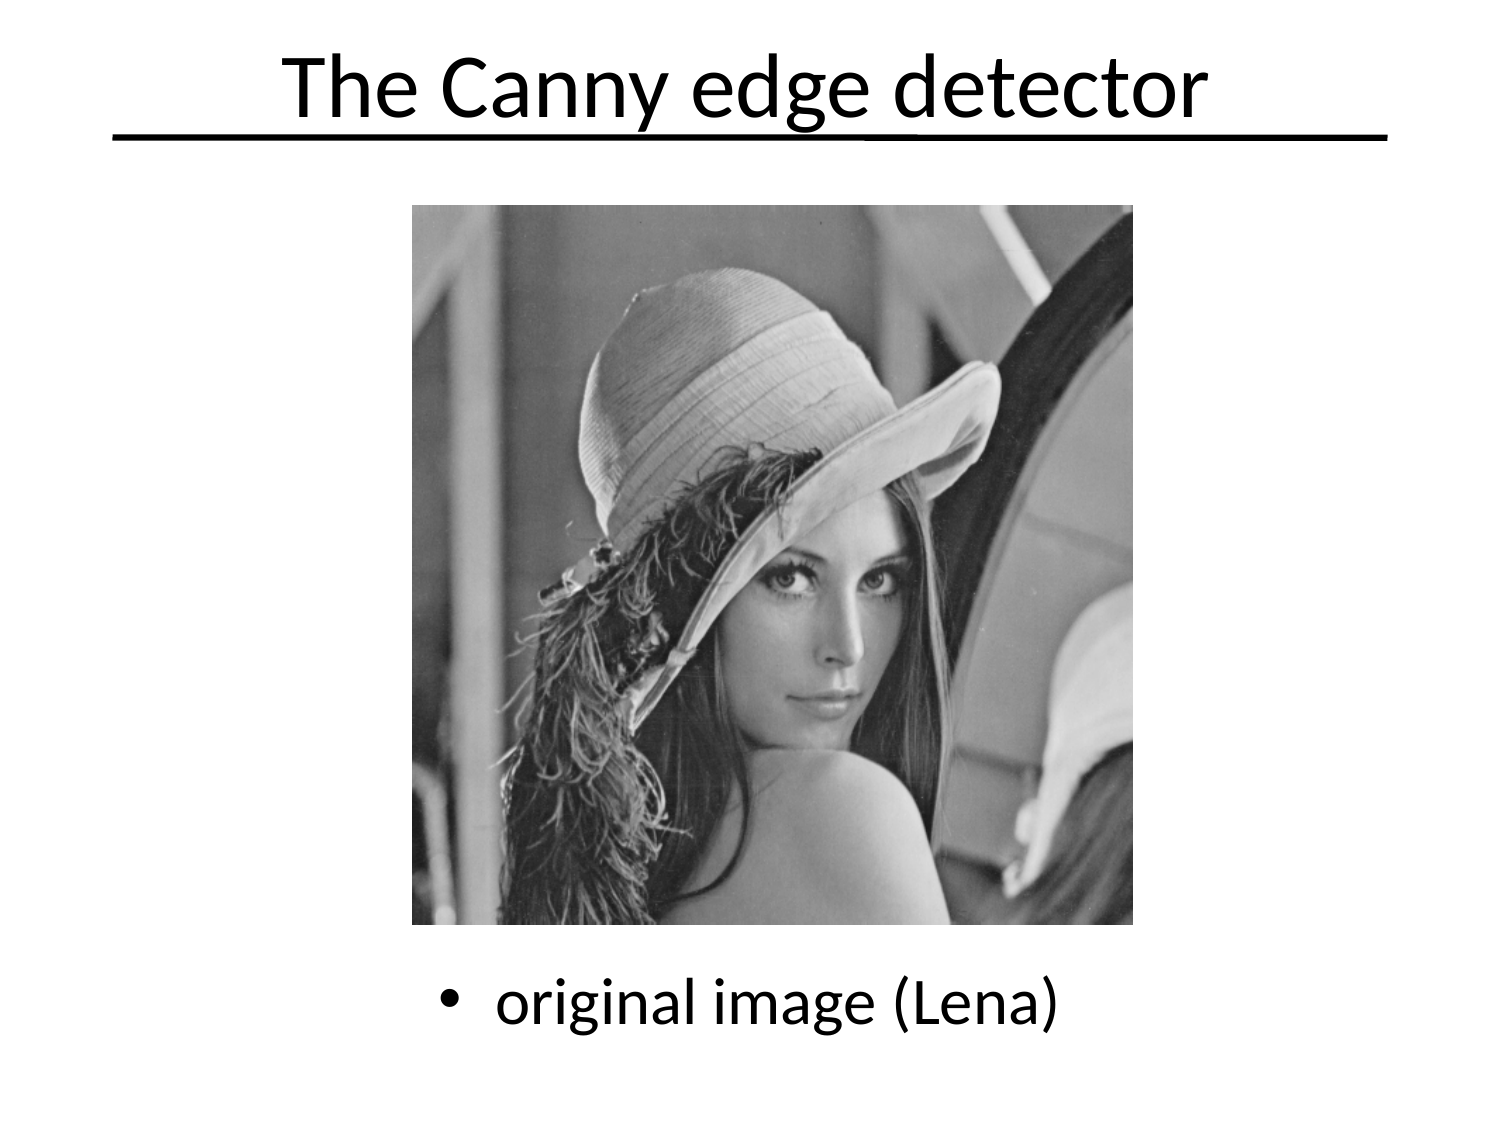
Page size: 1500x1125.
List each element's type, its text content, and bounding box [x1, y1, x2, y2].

picture [412, 204, 1133, 926]
title The Canny edge detector [112, 0, 1388, 163]
list original image (Lena) [112, 950, 1388, 1125]
